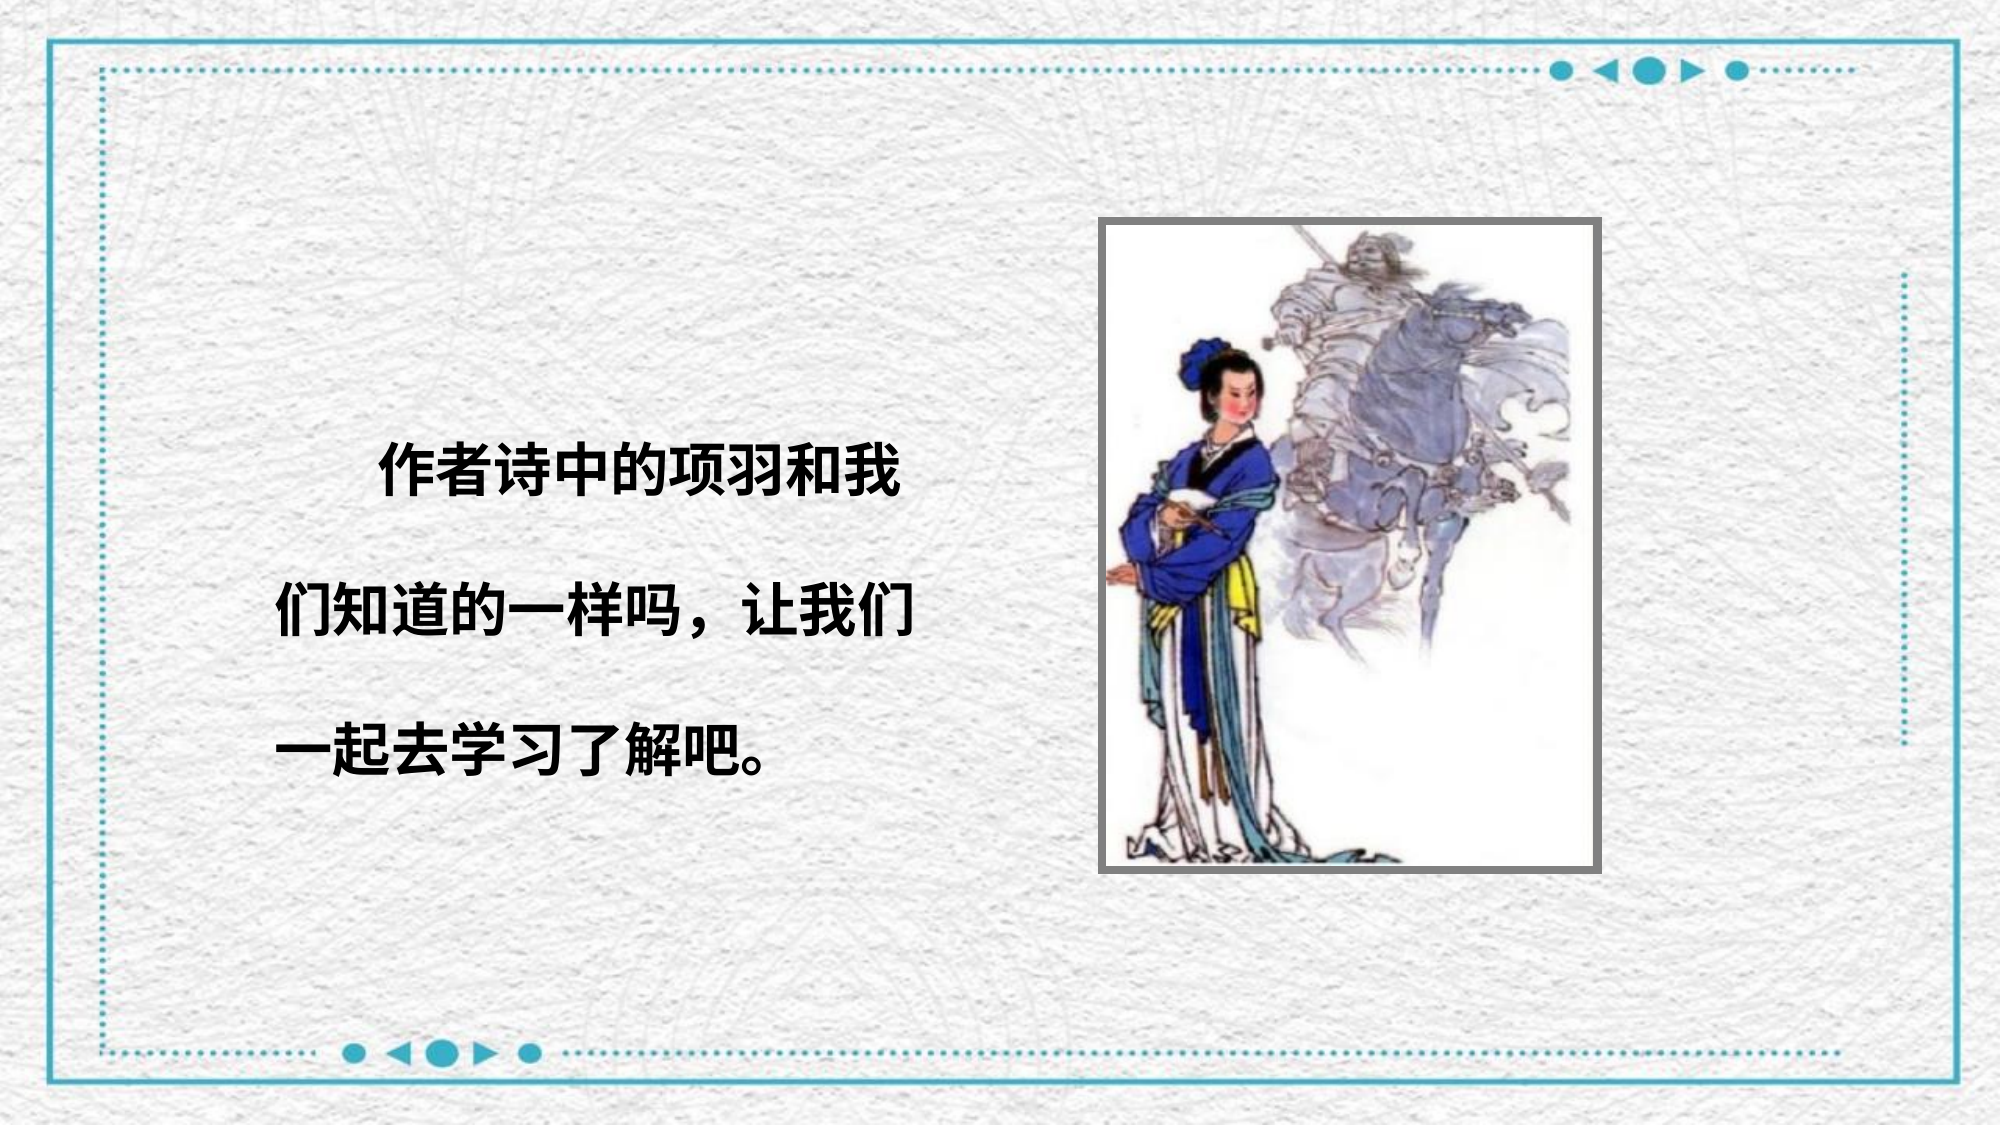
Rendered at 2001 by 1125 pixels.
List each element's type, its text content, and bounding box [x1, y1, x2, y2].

text_box 作者诗中的项羽和我们知道的一样吗，让我们一起去学习了解吧。 [260, 355, 935, 791]
picture [0, 0, 2000, 1125]
